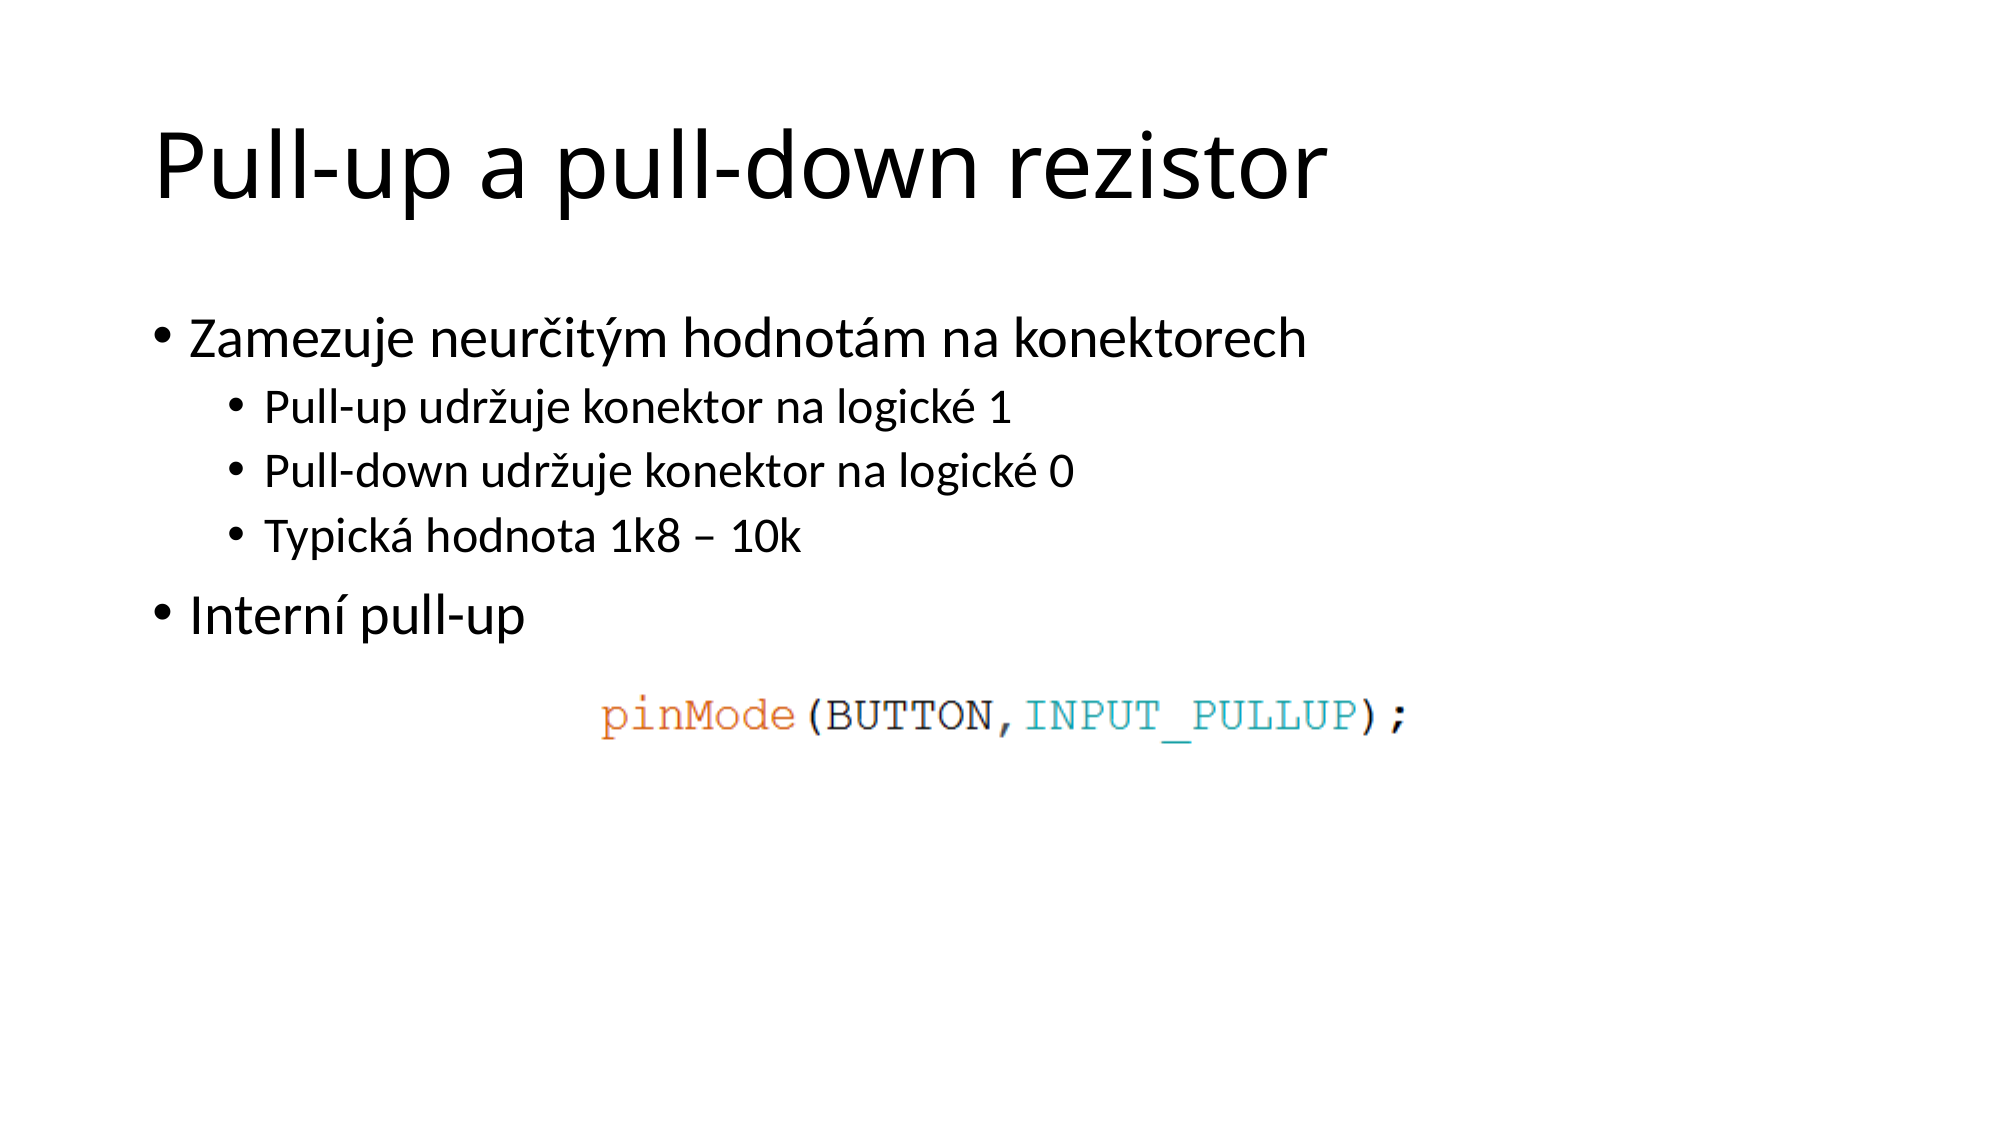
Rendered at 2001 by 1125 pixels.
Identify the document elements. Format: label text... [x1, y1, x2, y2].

title Pull-up a pull-down rezistor [137, 59, 1863, 278]
list Zamezuje neurčitým hodnotám na konektorech Pull-up udržuje konektor na logické 1 Pull-down udržuje konektor na logické 0 Typická hodnota 1k8 – 10k Interní pull-up [137, 299, 1863, 1014]
picture [582, 675, 1418, 756]
